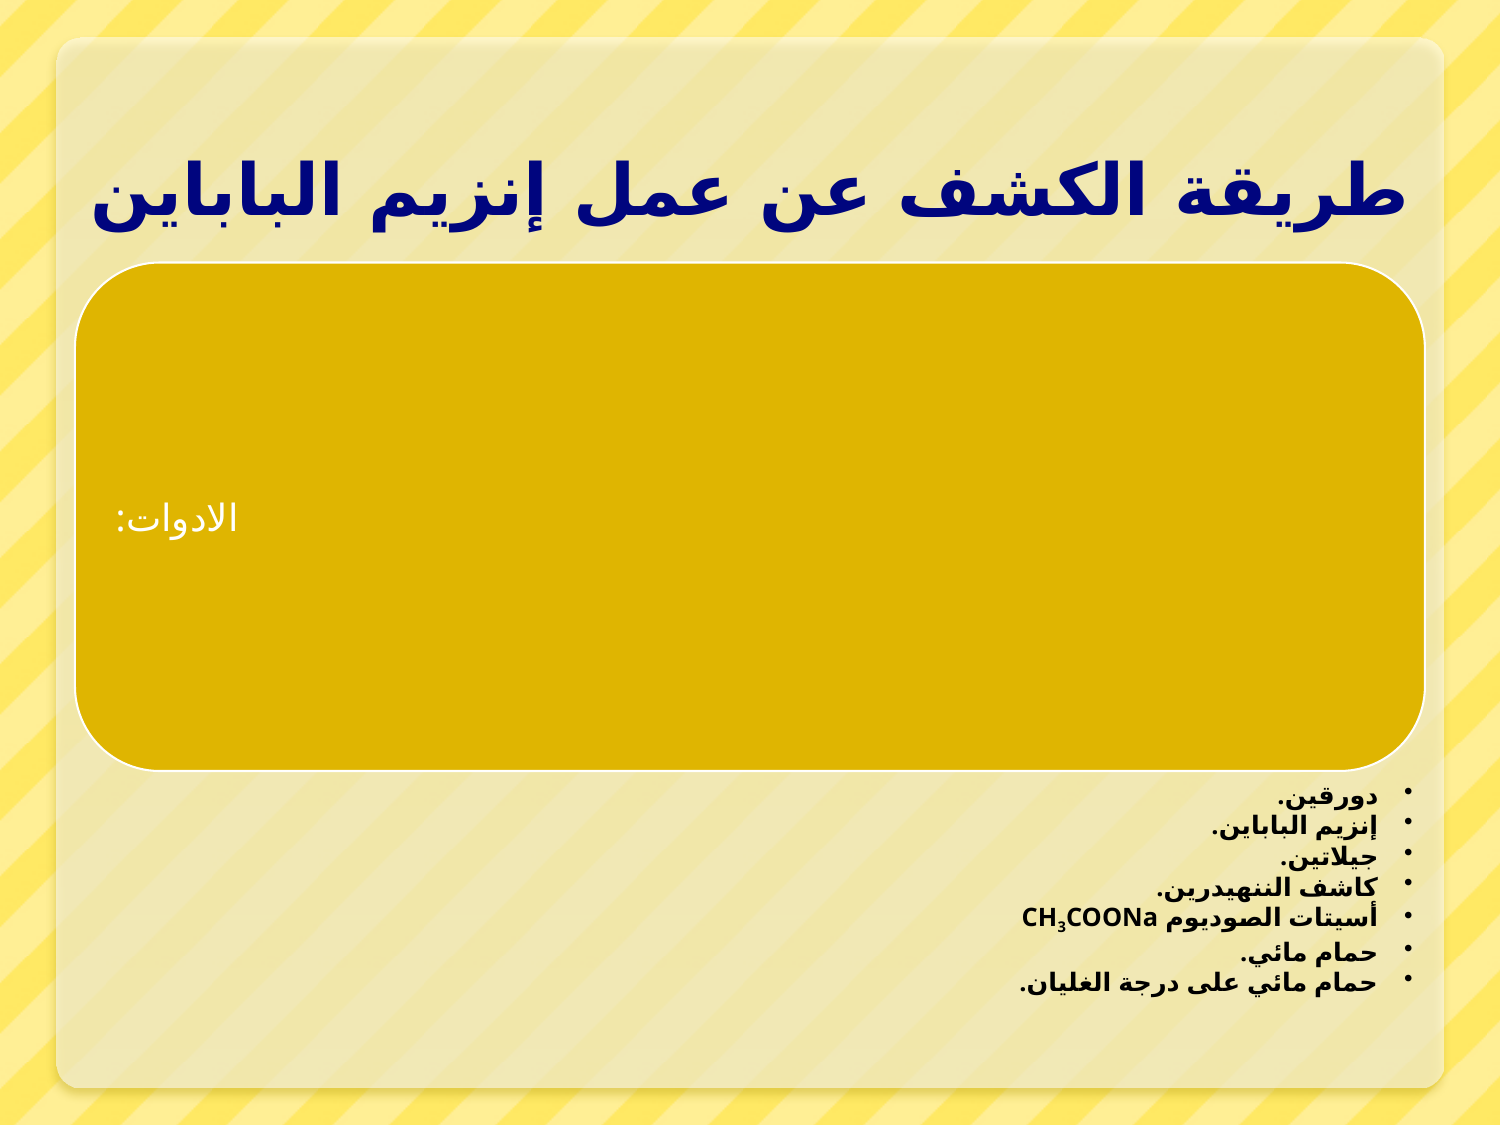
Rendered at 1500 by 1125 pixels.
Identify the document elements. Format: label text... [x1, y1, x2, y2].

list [74, 262, 1425, 1005]
title طريقة الكشف عن عمل إنزيم الباباين [75, 50, 1425, 238]
